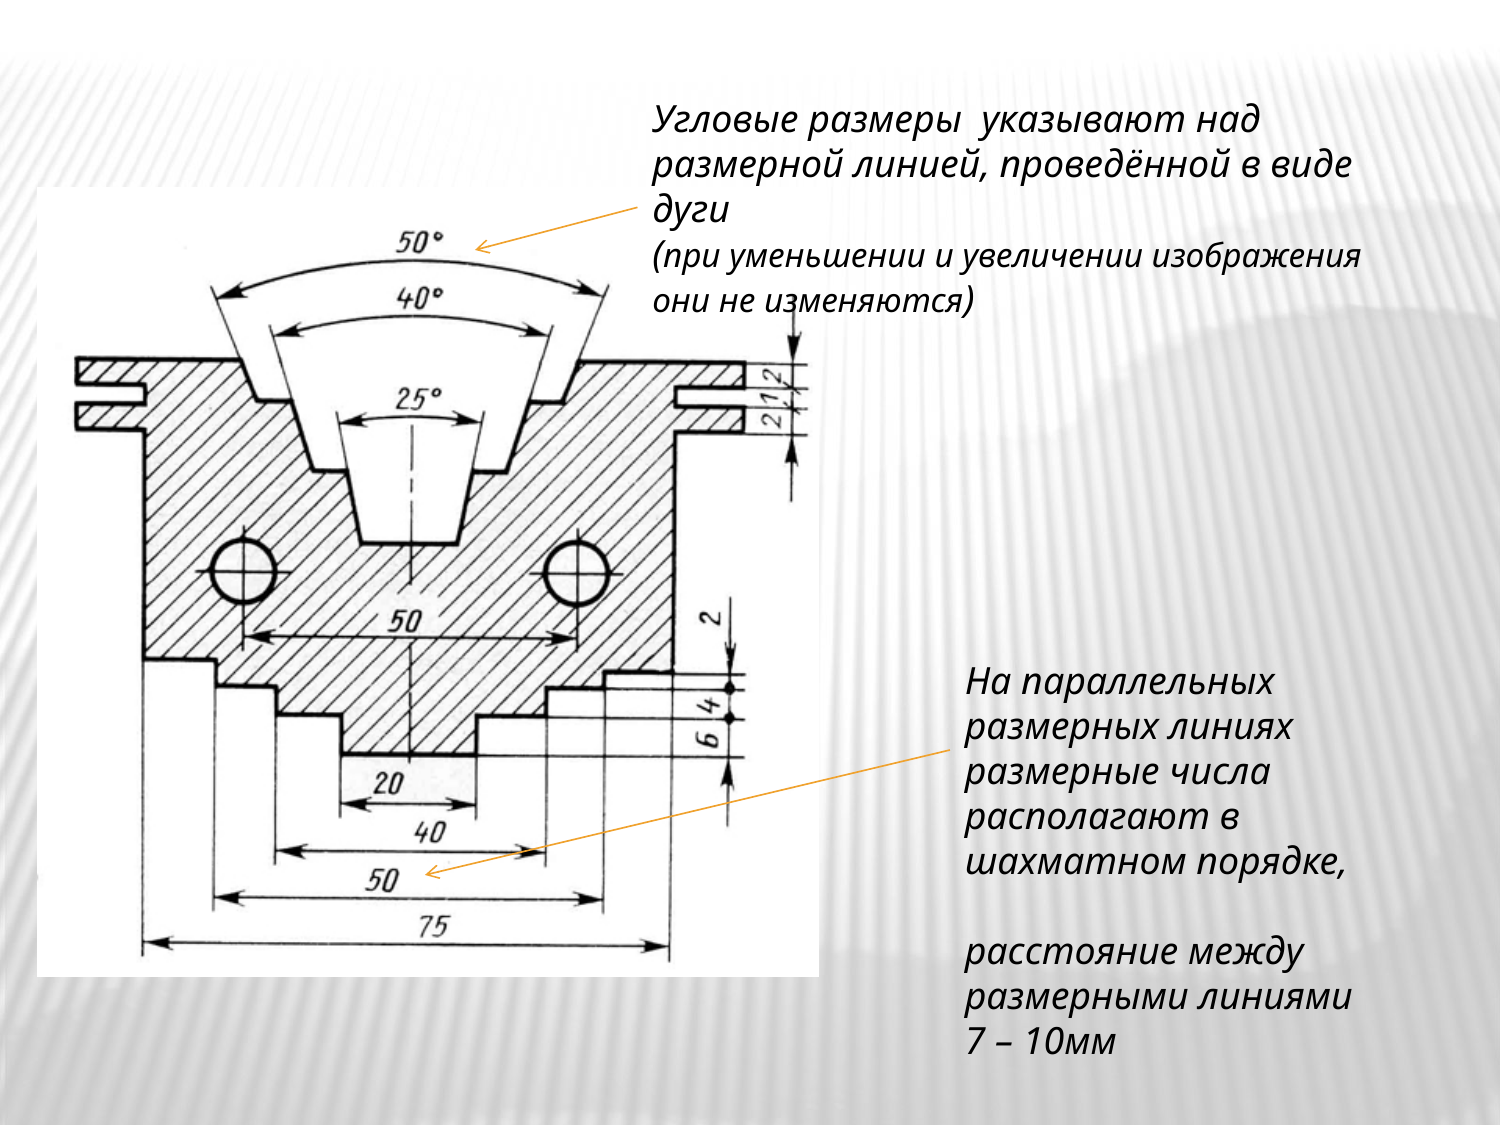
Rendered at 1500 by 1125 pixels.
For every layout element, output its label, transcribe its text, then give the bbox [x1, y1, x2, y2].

text_box На параллельных размерных линиях размерные числа располагают в шахматном порядке, расстояние между размерными линиями 7 – 10мм [949, 649, 1413, 1070]
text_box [424, 749, 951, 876]
picture [37, 187, 820, 977]
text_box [474, 185, 638, 251]
text_box Угловые размеры указывают над размерной линией, проведённой в виде дуги (при уменьшении и увеличении изображения они не изменяются) [637, 87, 1450, 328]
